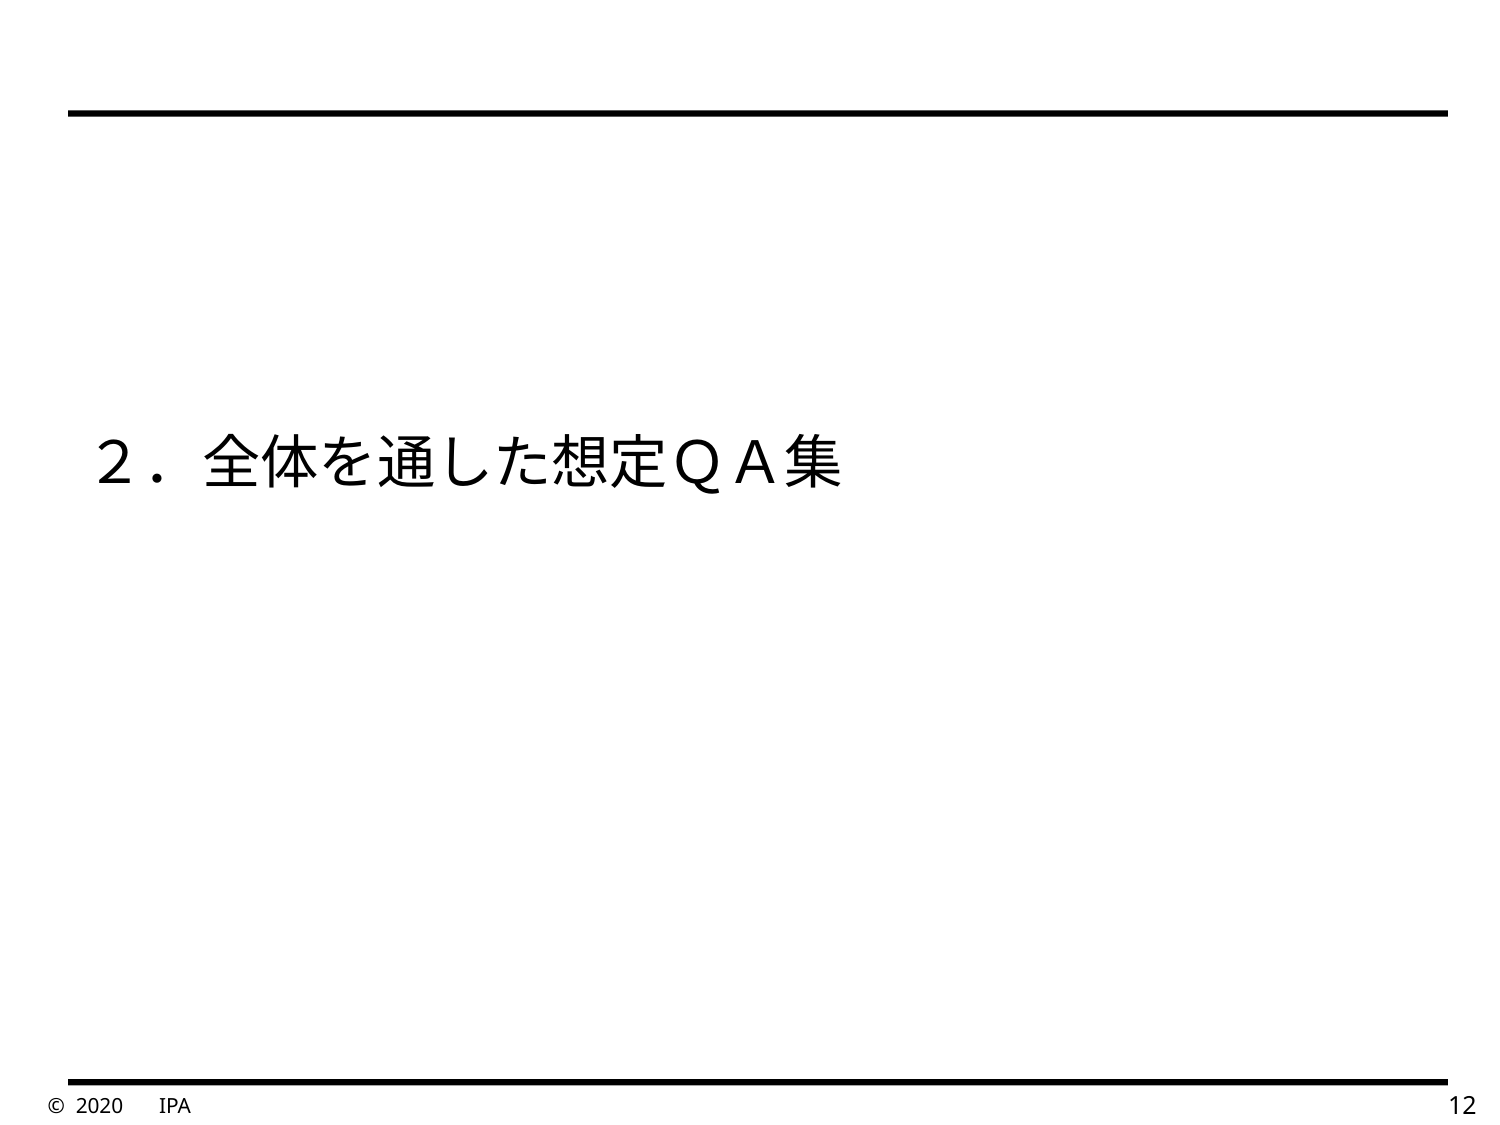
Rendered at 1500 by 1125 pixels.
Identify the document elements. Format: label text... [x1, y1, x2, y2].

list ２．全体を通した想定ＱＡ集 [70, 397, 1430, 516]
